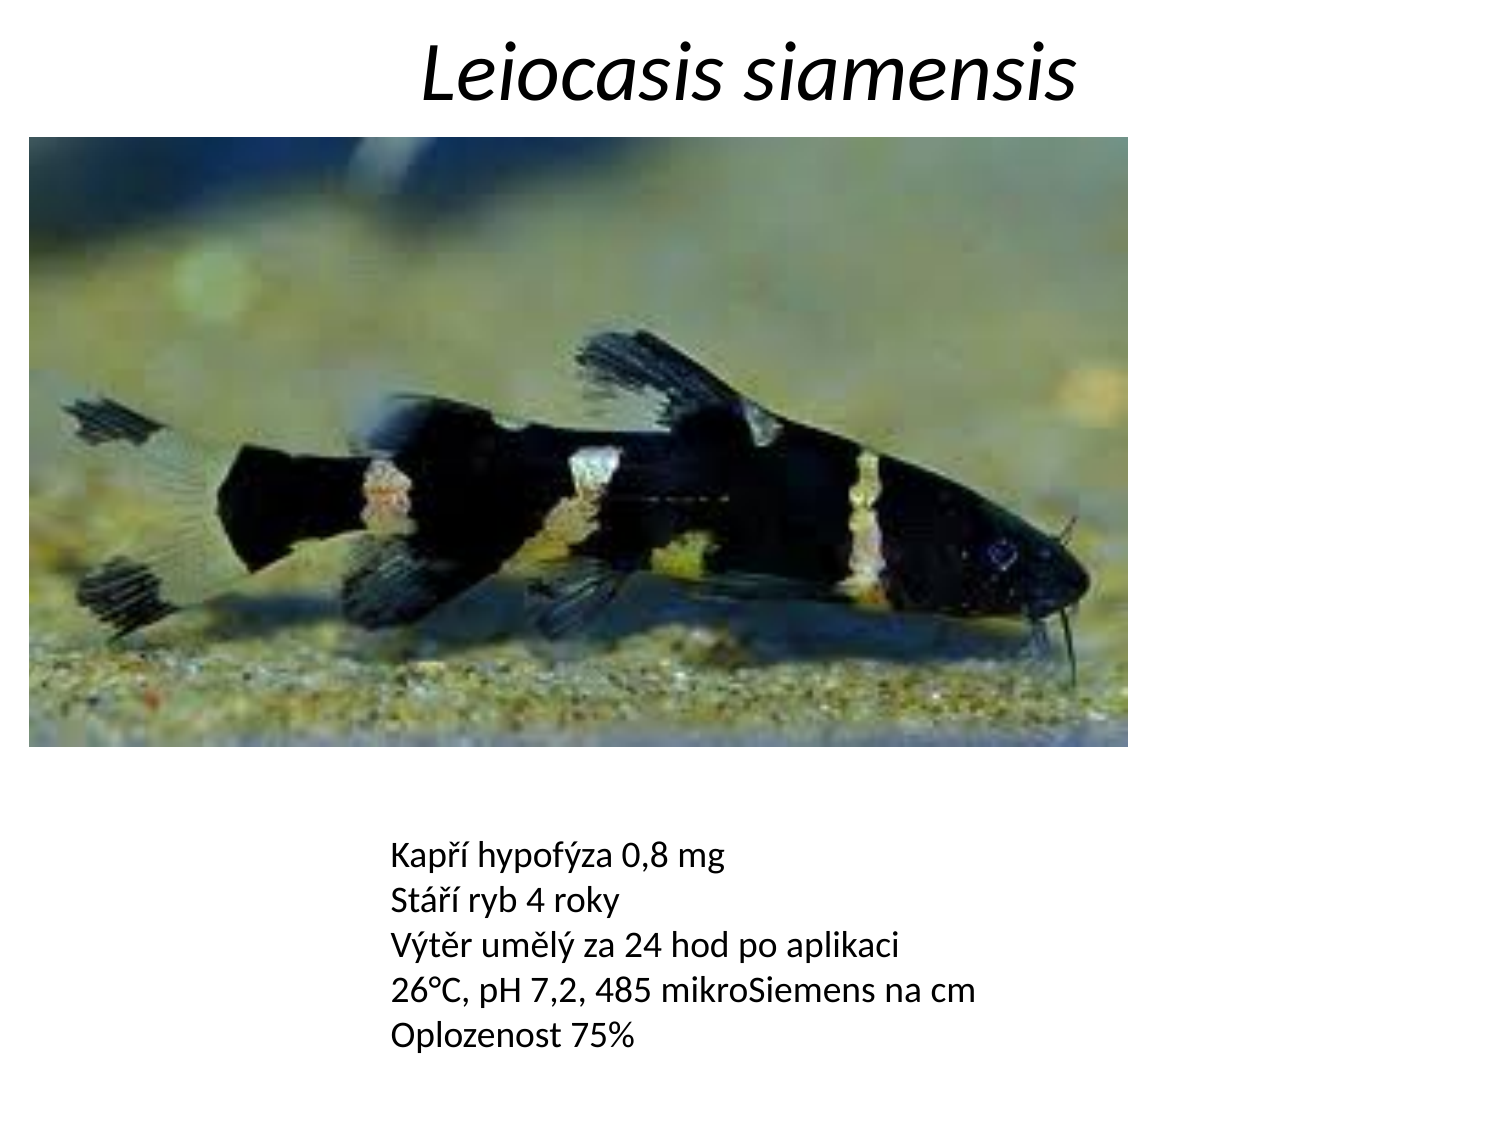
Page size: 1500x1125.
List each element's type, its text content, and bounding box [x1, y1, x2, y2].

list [29, 136, 1129, 747]
text_box Kapří hypofýza 0,8 mg Stáří ryb 4 roky Výtěr umělý za 24 hod po aplikaci 26°C, pH 7,2, 485 mikroSiemens na cm Oplozenost 75% [375, 822, 992, 1062]
title Leiocasis siamensis [75, 7, 1425, 126]
